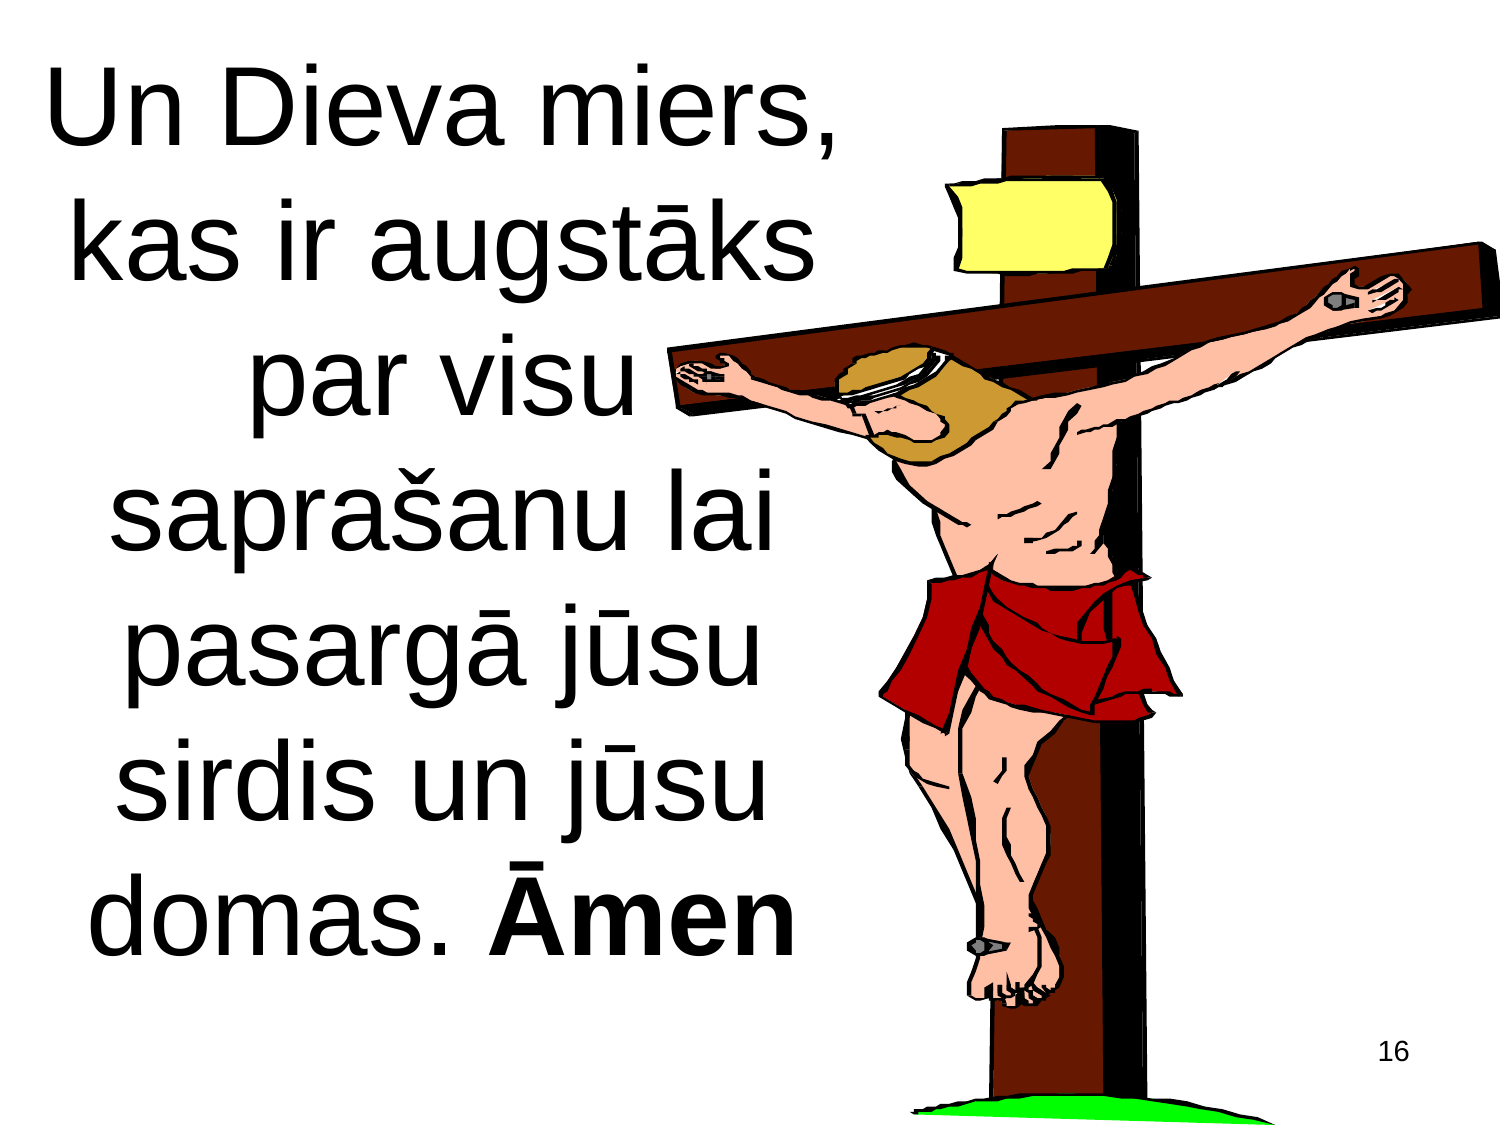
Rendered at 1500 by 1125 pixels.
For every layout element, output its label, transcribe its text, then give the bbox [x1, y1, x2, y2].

title Un Dieva miers, kas ir augstāks par visu saprašanu lai pasargā jūsu sirdis un jūsu domas. Āmen [17, 479, 657, 668]
picture [662, 125, 1500, 1125]
